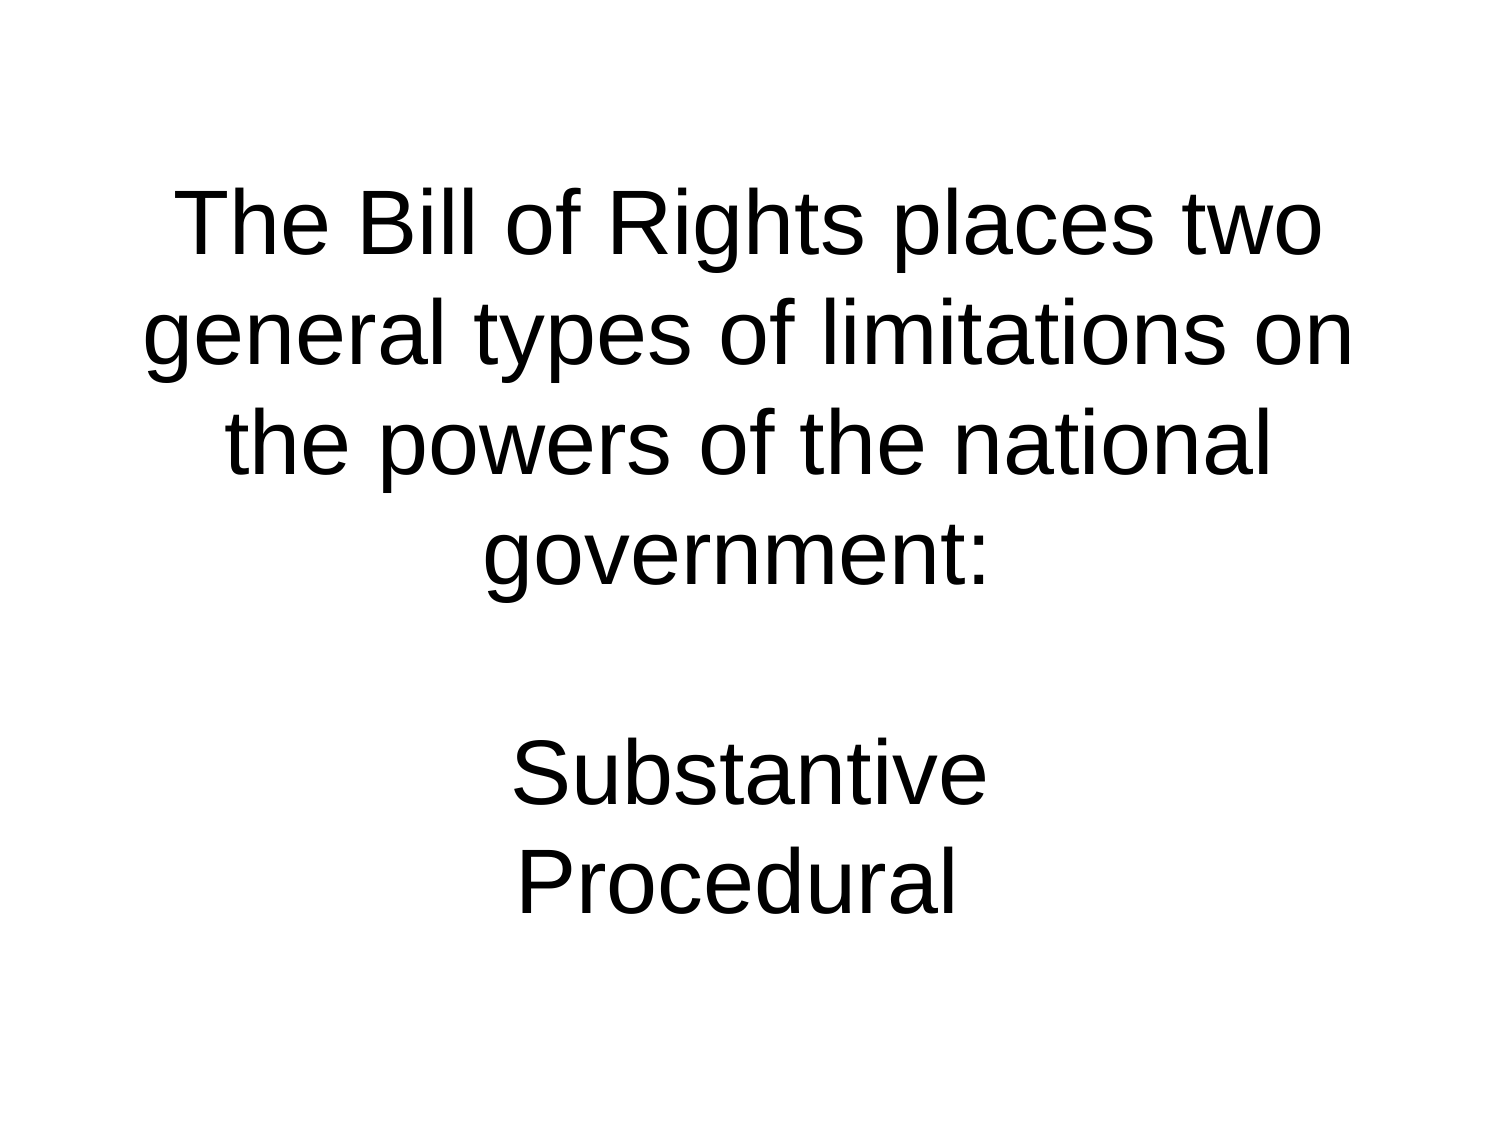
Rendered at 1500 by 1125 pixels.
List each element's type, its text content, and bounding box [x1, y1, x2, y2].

title The Bill of Rights places two general types of limitations on the powers of the national government: Substantive Procedural [74, 44, 1426, 1051]
